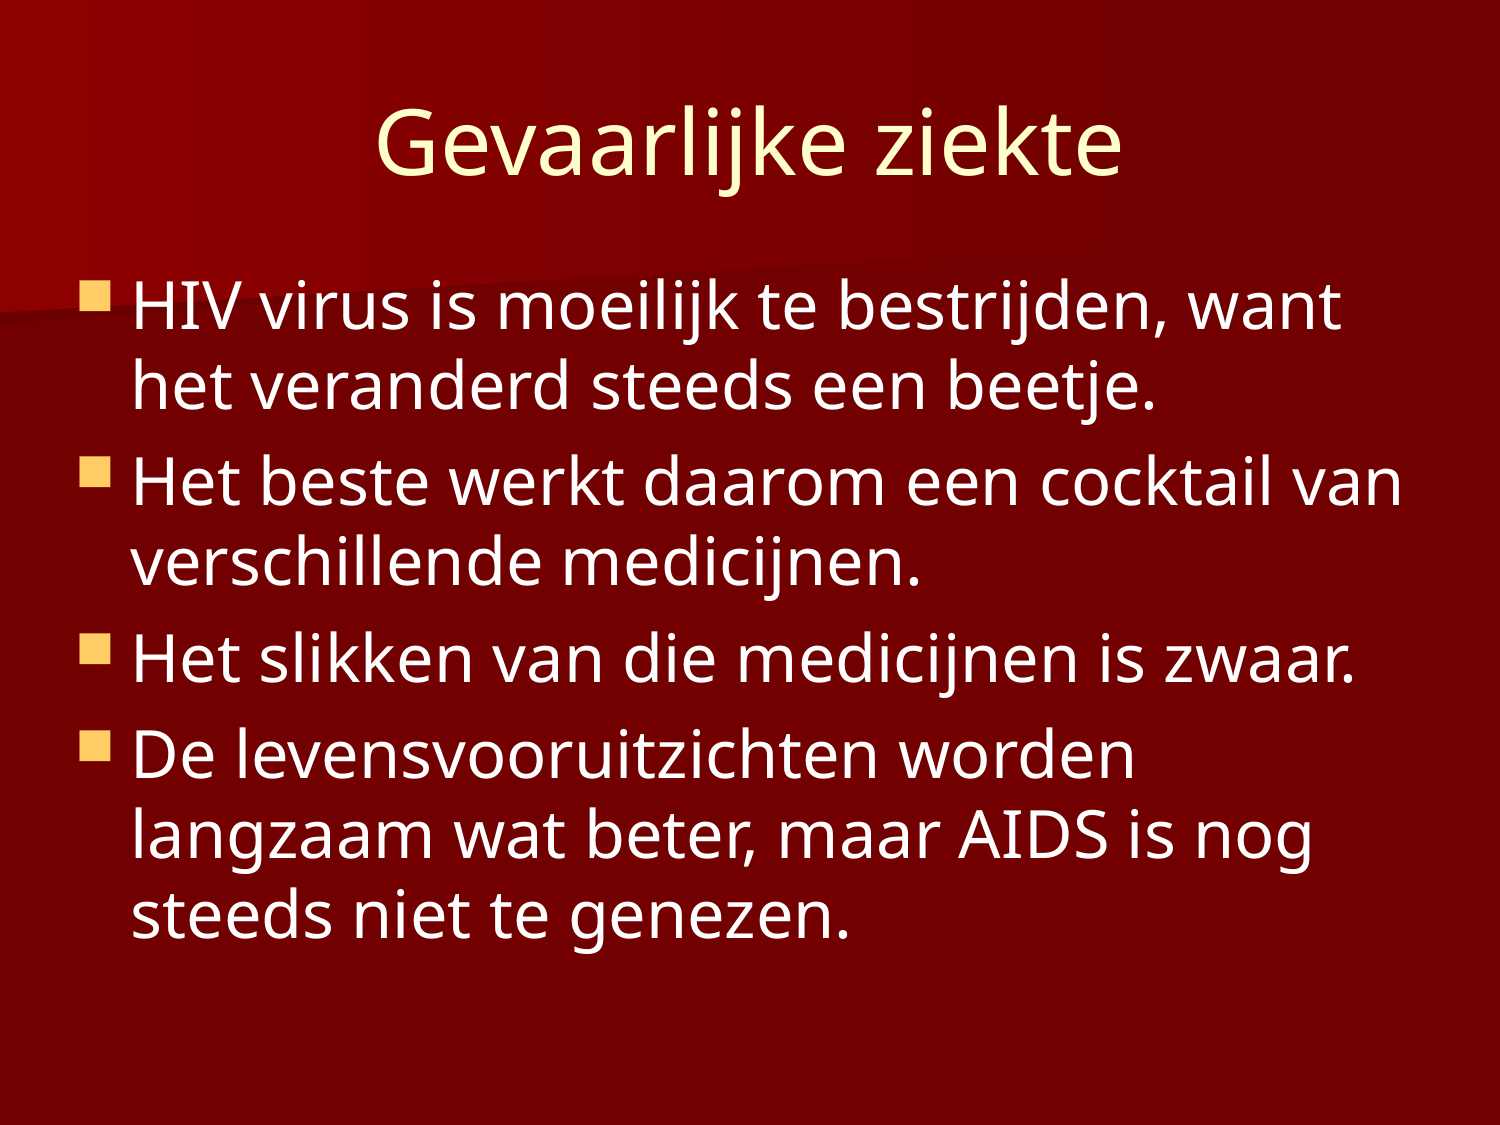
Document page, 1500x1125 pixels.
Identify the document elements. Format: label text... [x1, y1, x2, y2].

title Gevaarlijke ziekte [74, 28, 1425, 250]
list HIV virus is moeilijk te bestrijden, want het veranderd steeds een beetje. Het beste werkt daarom een cocktail van verschillende medicijnen. Het slikken van die medicijnen is zwaar. De levensvooruitzichten worden langzaam wat beter, maar AIDS is nog steeds niet te genezen. [74, 262, 1425, 986]
